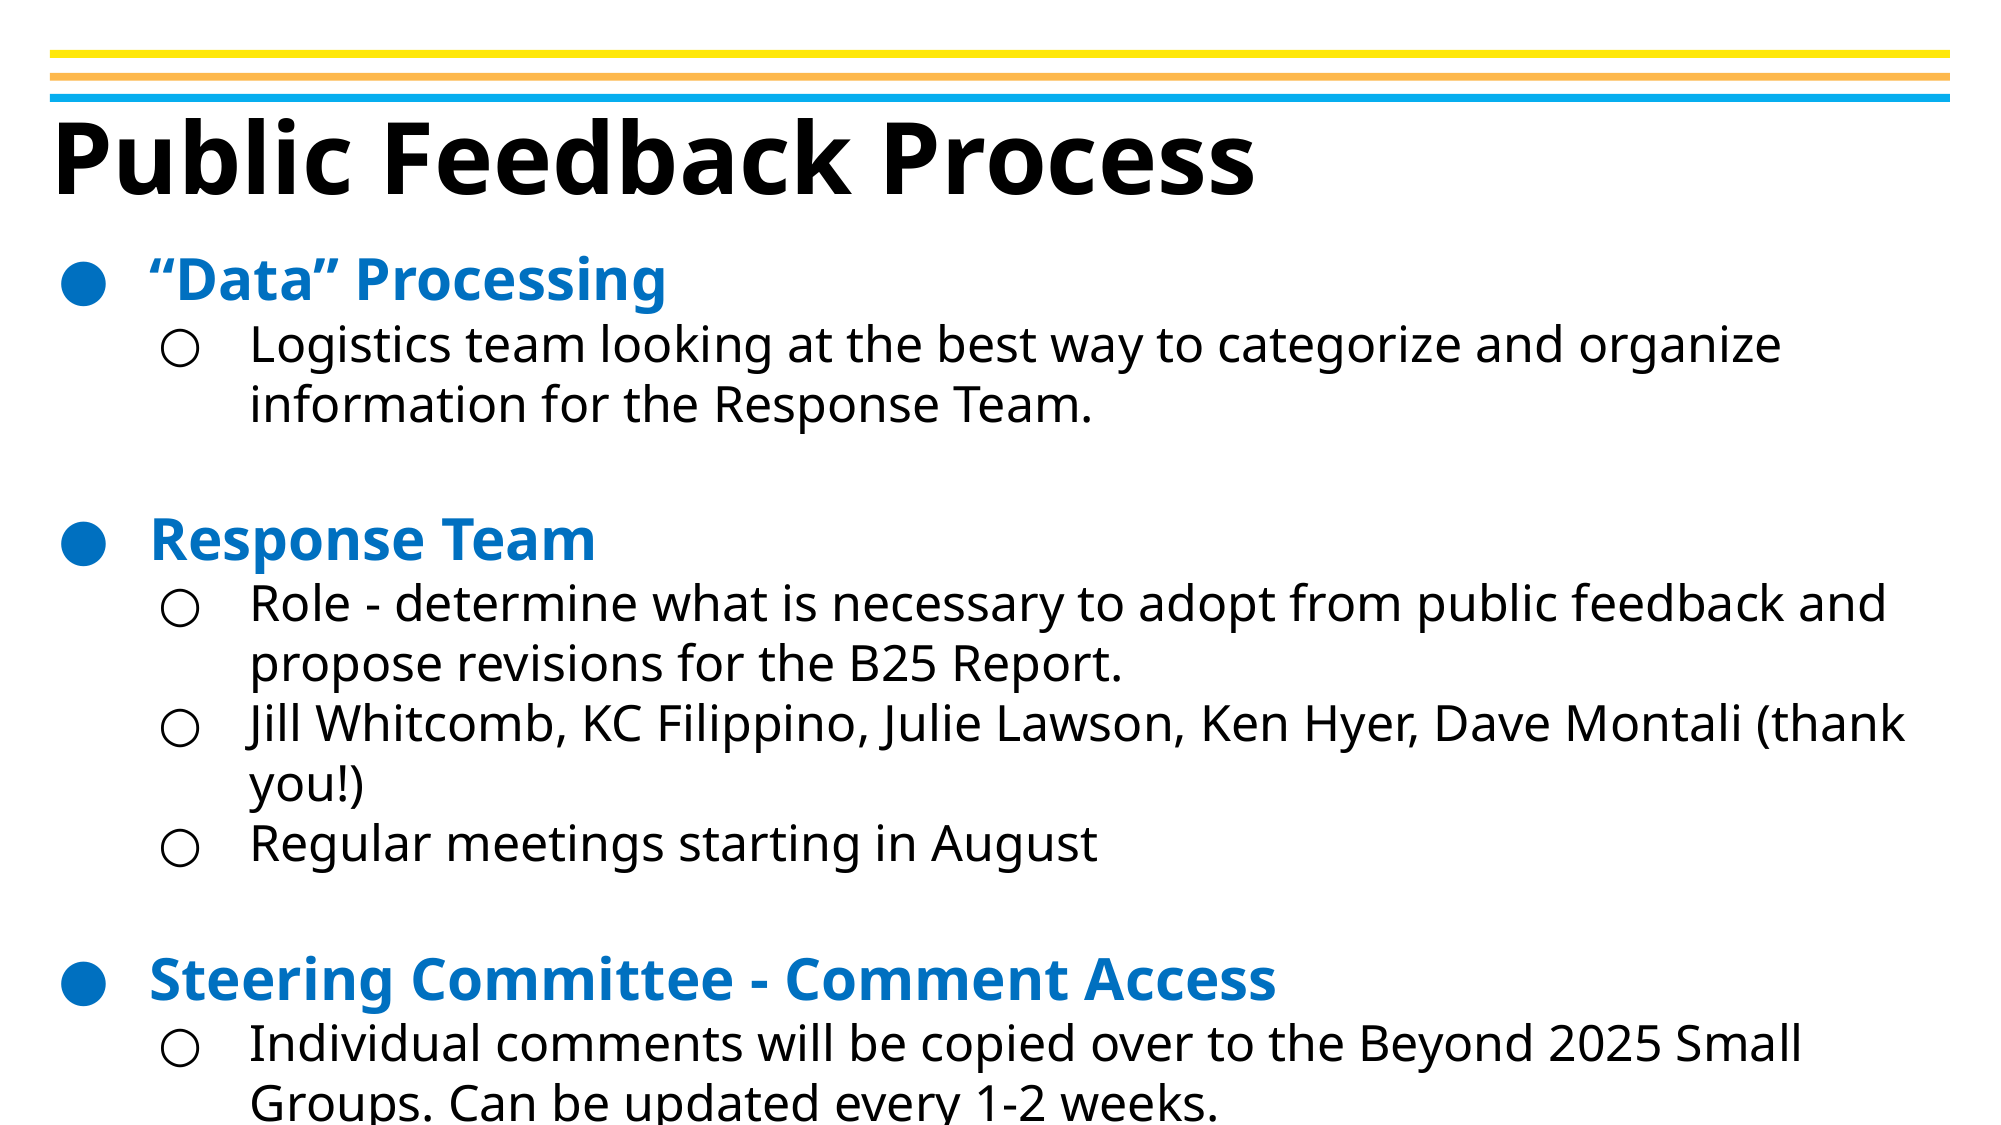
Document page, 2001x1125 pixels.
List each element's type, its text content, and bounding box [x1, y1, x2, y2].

list “Data” Processing Logistics team looking at the best way to categorize and organize information for the Response Team. Response Team Role - determine what is necessary to adopt from public feedback and propose revisions for the B25 Report. Jill Whitcomb, KC Filippino, Julie Lawson, Ken Hyer, Dave Montali (thank you!) Regular meetings starting in August Steering Committee - Comment Access Individual comments will be copied over to the Beyond 2025 Small Groups. Can be updated every 1-2 weeks. [49, 242, 1950, 1102]
text_box Public Feedback Process [49, 108, 1950, 217]
